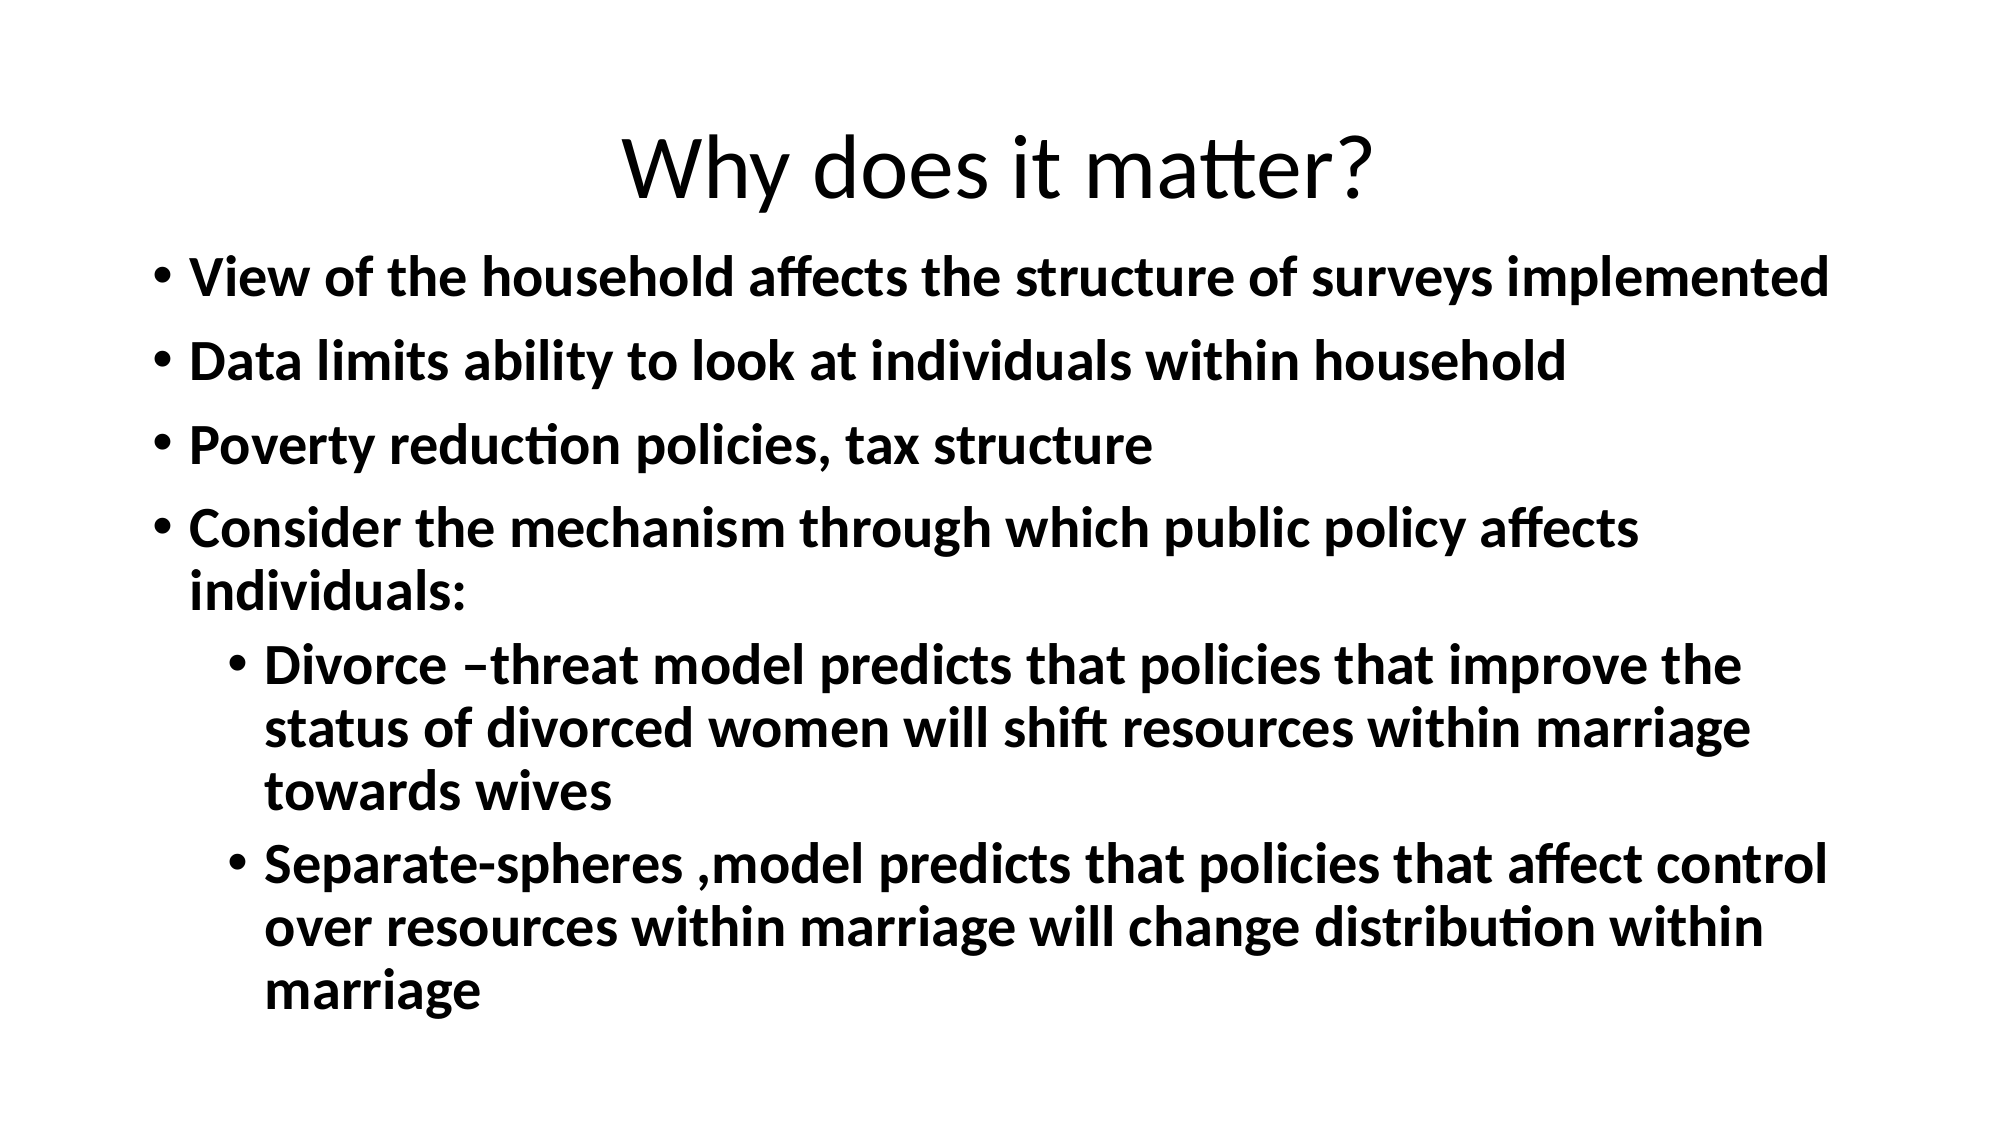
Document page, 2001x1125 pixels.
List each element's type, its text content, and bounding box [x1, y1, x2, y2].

list View of the household affects the structure of surveys implemented Data limits ability to look at individuals within household Poverty reduction policies, tax structure Consider the mechanism through which public policy affects individuals: Divorce –threat model predicts that policies that improve the status of divorced women will shift resources within marriage towards wives Separate-spheres ,model predicts that policies that affect control over resources within marriage will change distribution within marriage [137, 238, 1863, 1086]
title Why does it matter? [137, 59, 1863, 238]
